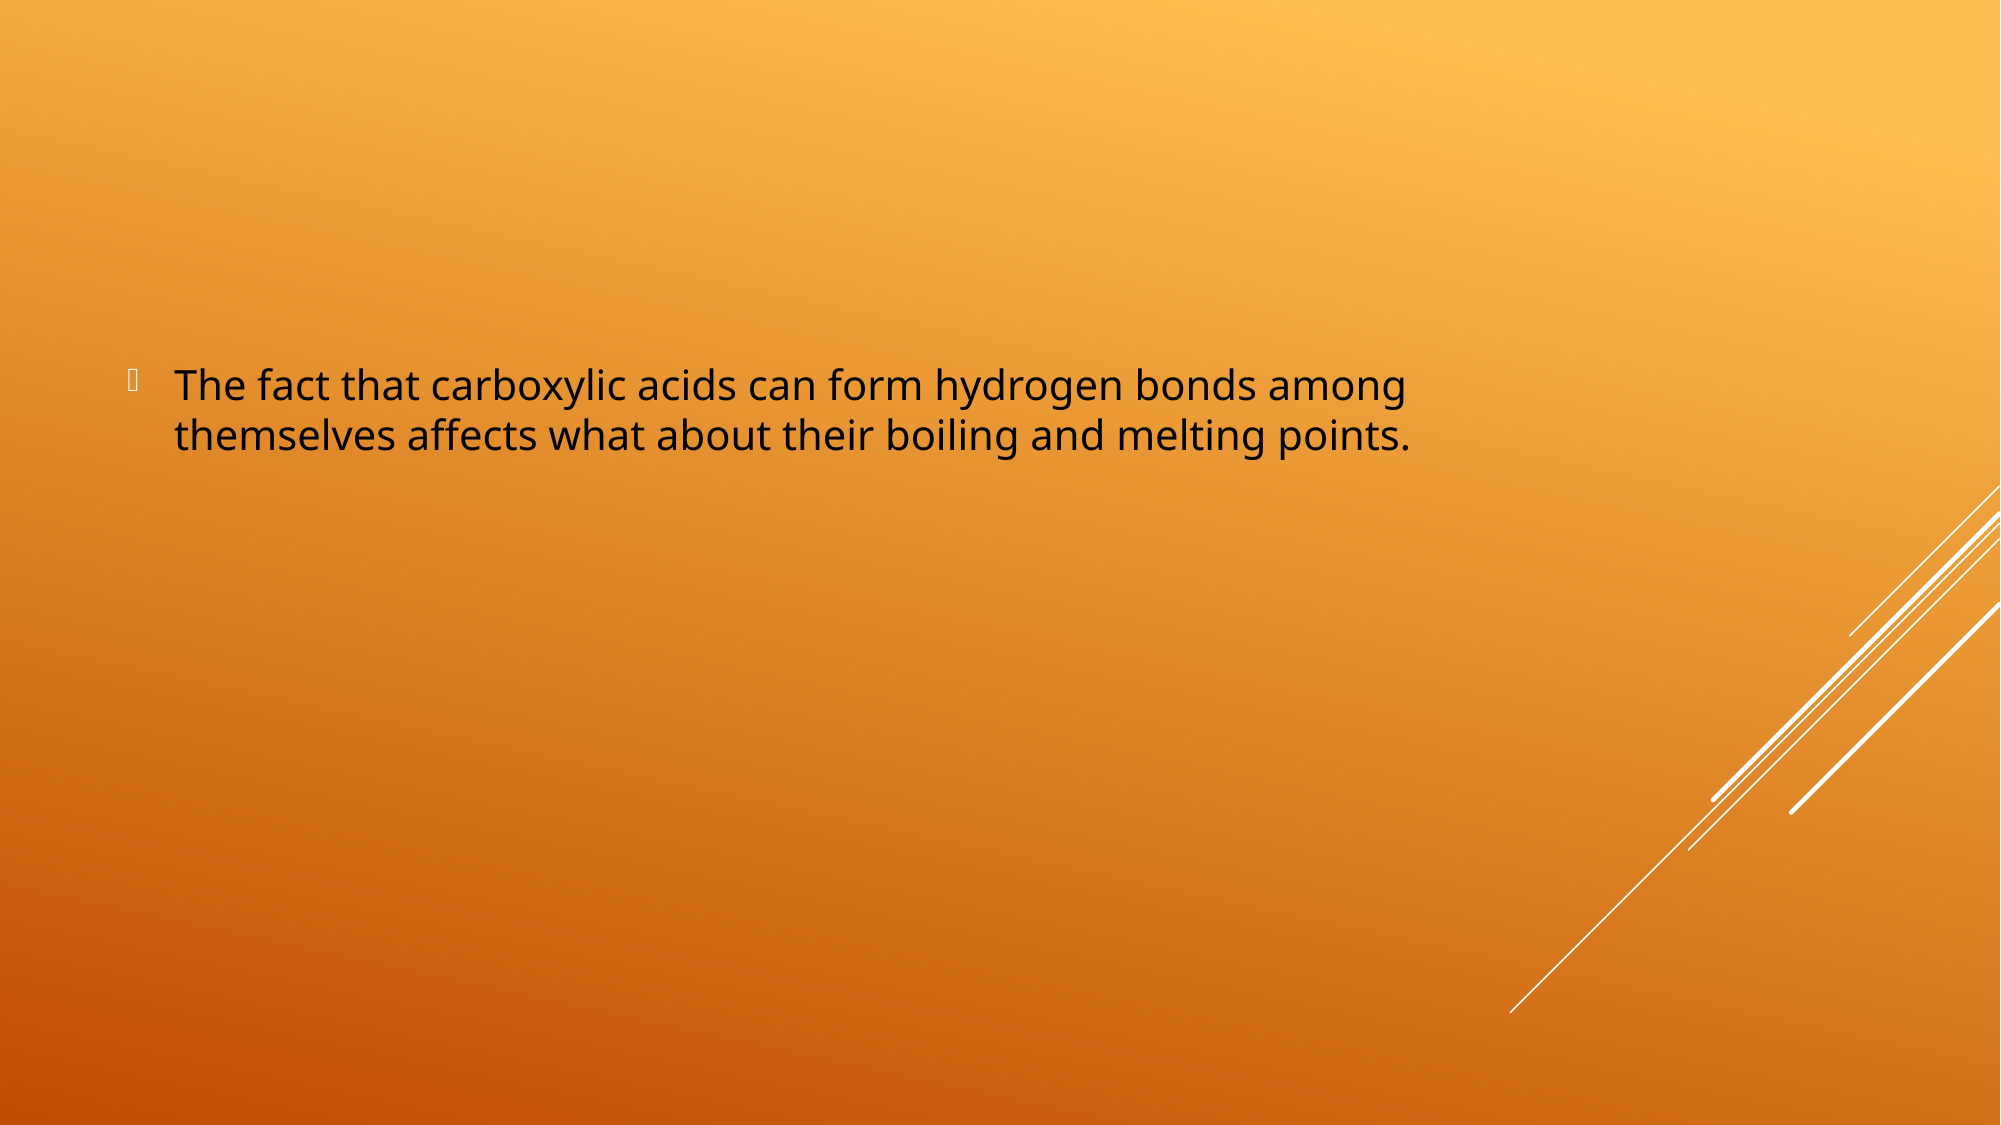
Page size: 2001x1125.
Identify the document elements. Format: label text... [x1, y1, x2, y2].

list The fact that carboxylic acids can form hydrogen bonds among themselves affects what about their boiling and melting points. [112, 112, 1513, 706]
